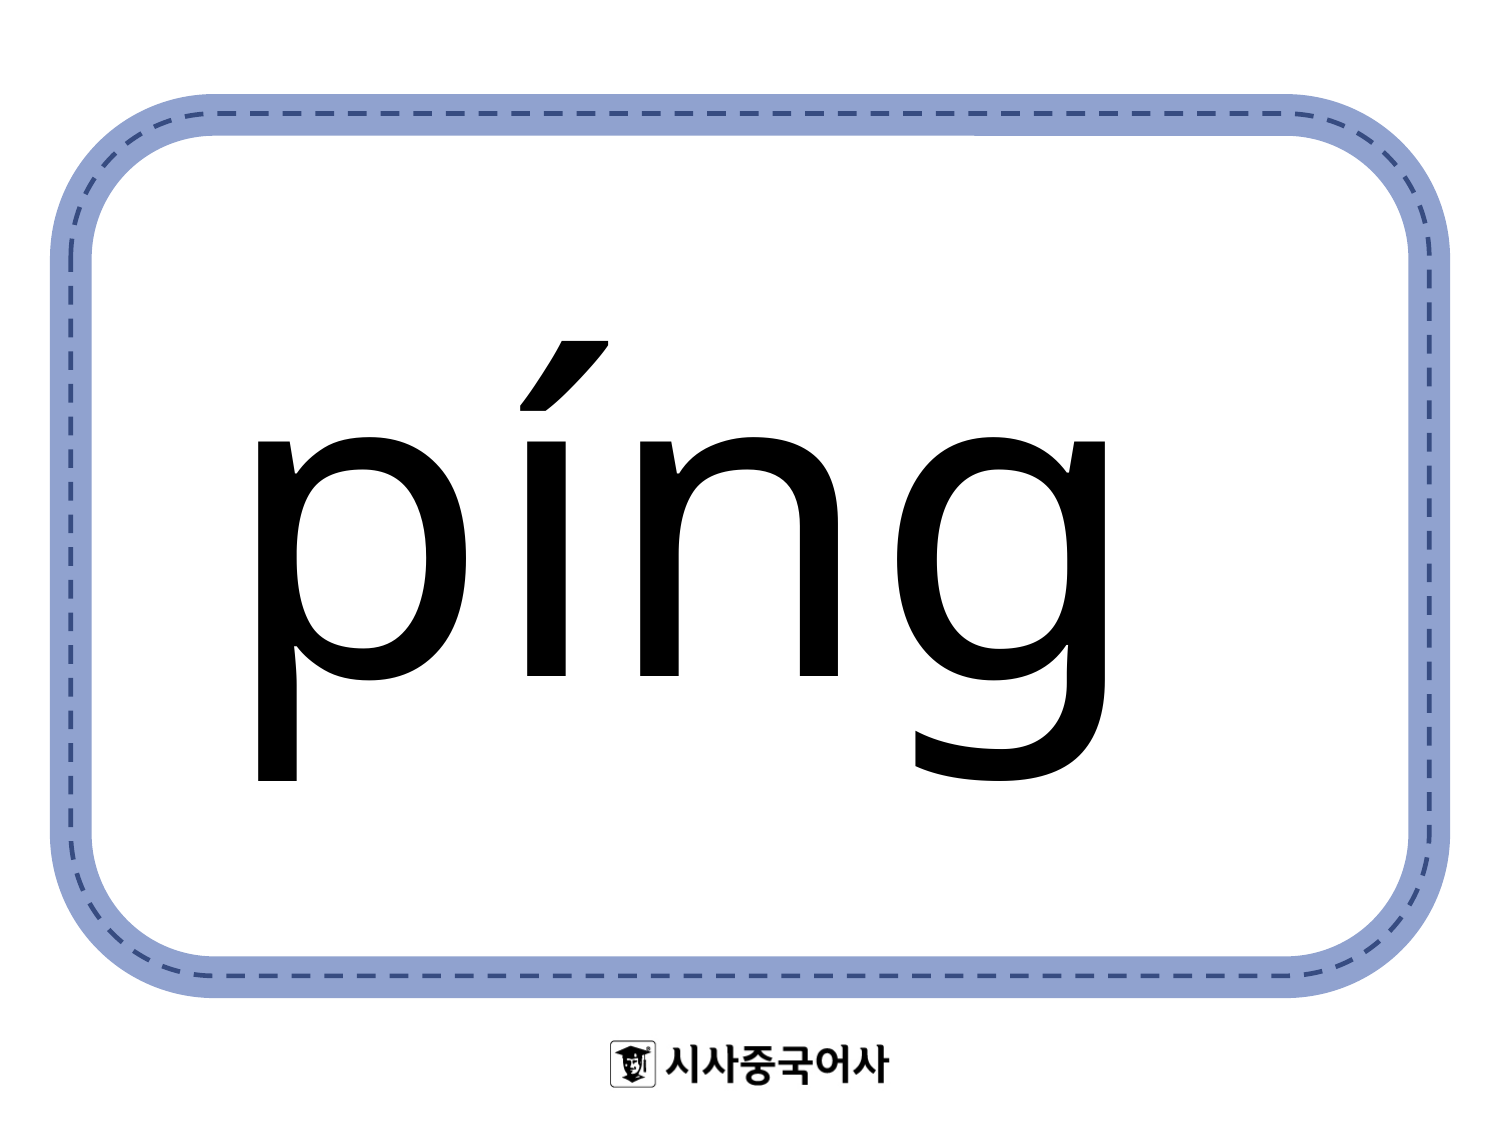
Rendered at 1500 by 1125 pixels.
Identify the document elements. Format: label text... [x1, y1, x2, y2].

text_box píng [145, 137, 1354, 800]
picture [602, 1034, 898, 1094]
